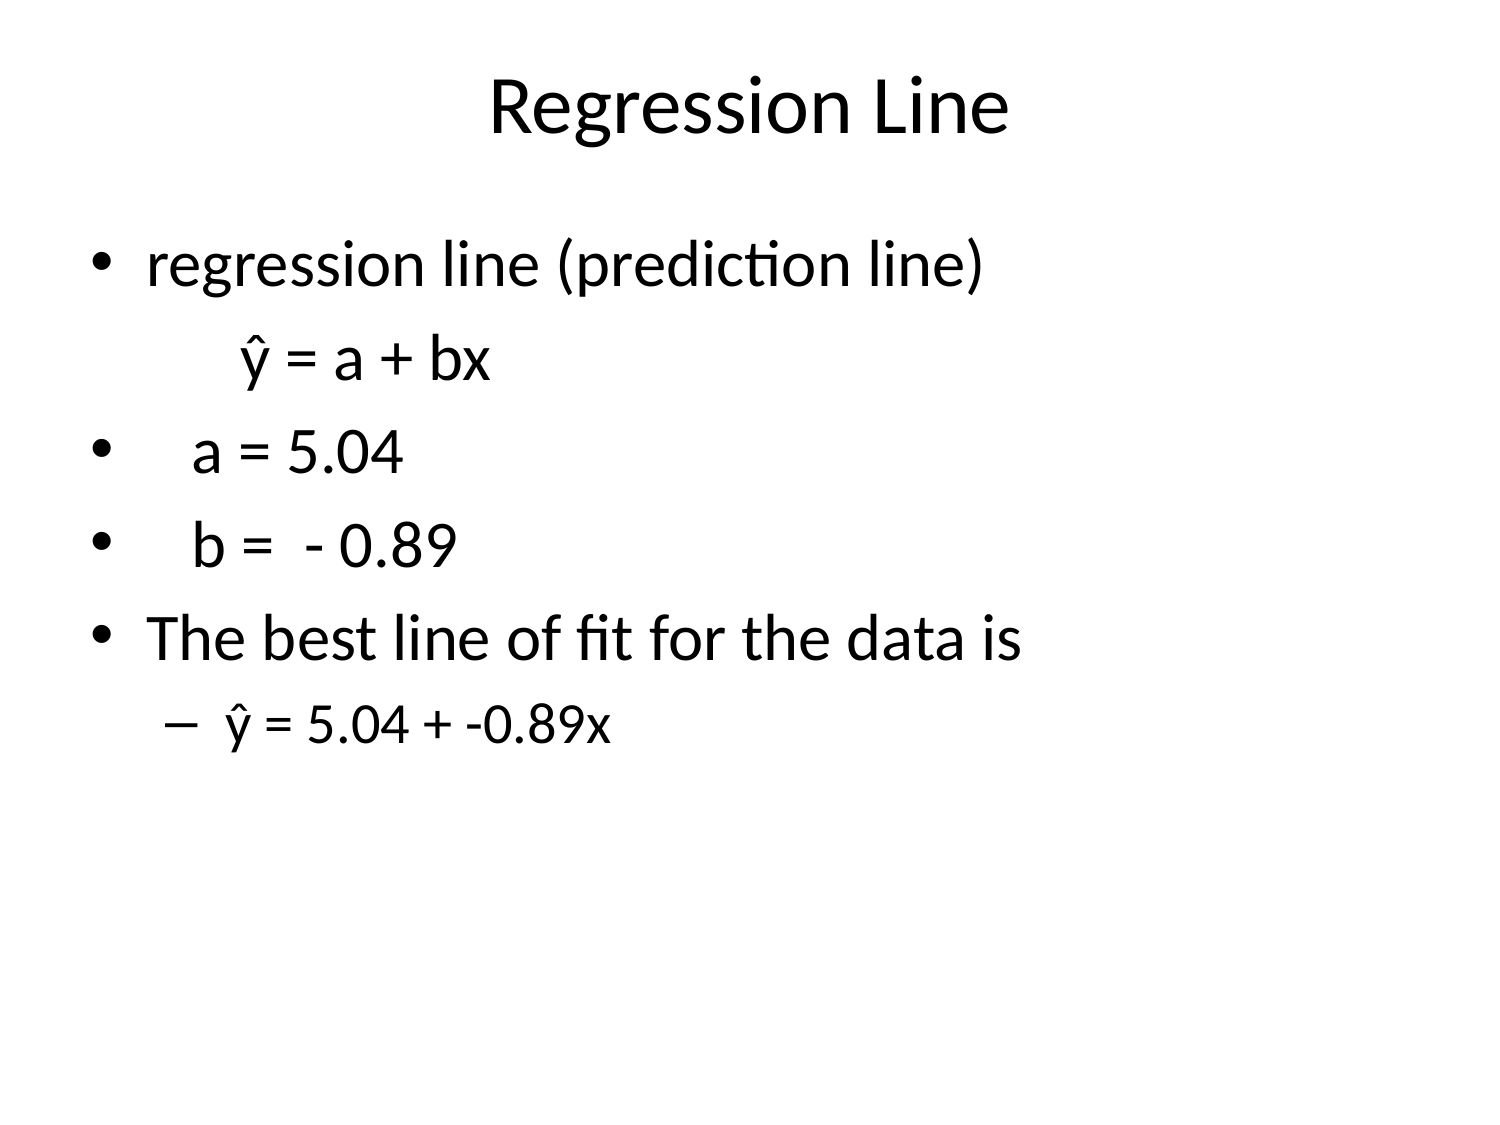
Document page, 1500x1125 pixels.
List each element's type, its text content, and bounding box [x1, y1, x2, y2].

title Regression Line [75, 24, 1425, 175]
list regression line (prediction line) ŷ = a + bx a = 5.04 b = - 0.89 The best line of fit for the data is ŷ = 5.04 + -0.89x [75, 212, 1425, 913]
